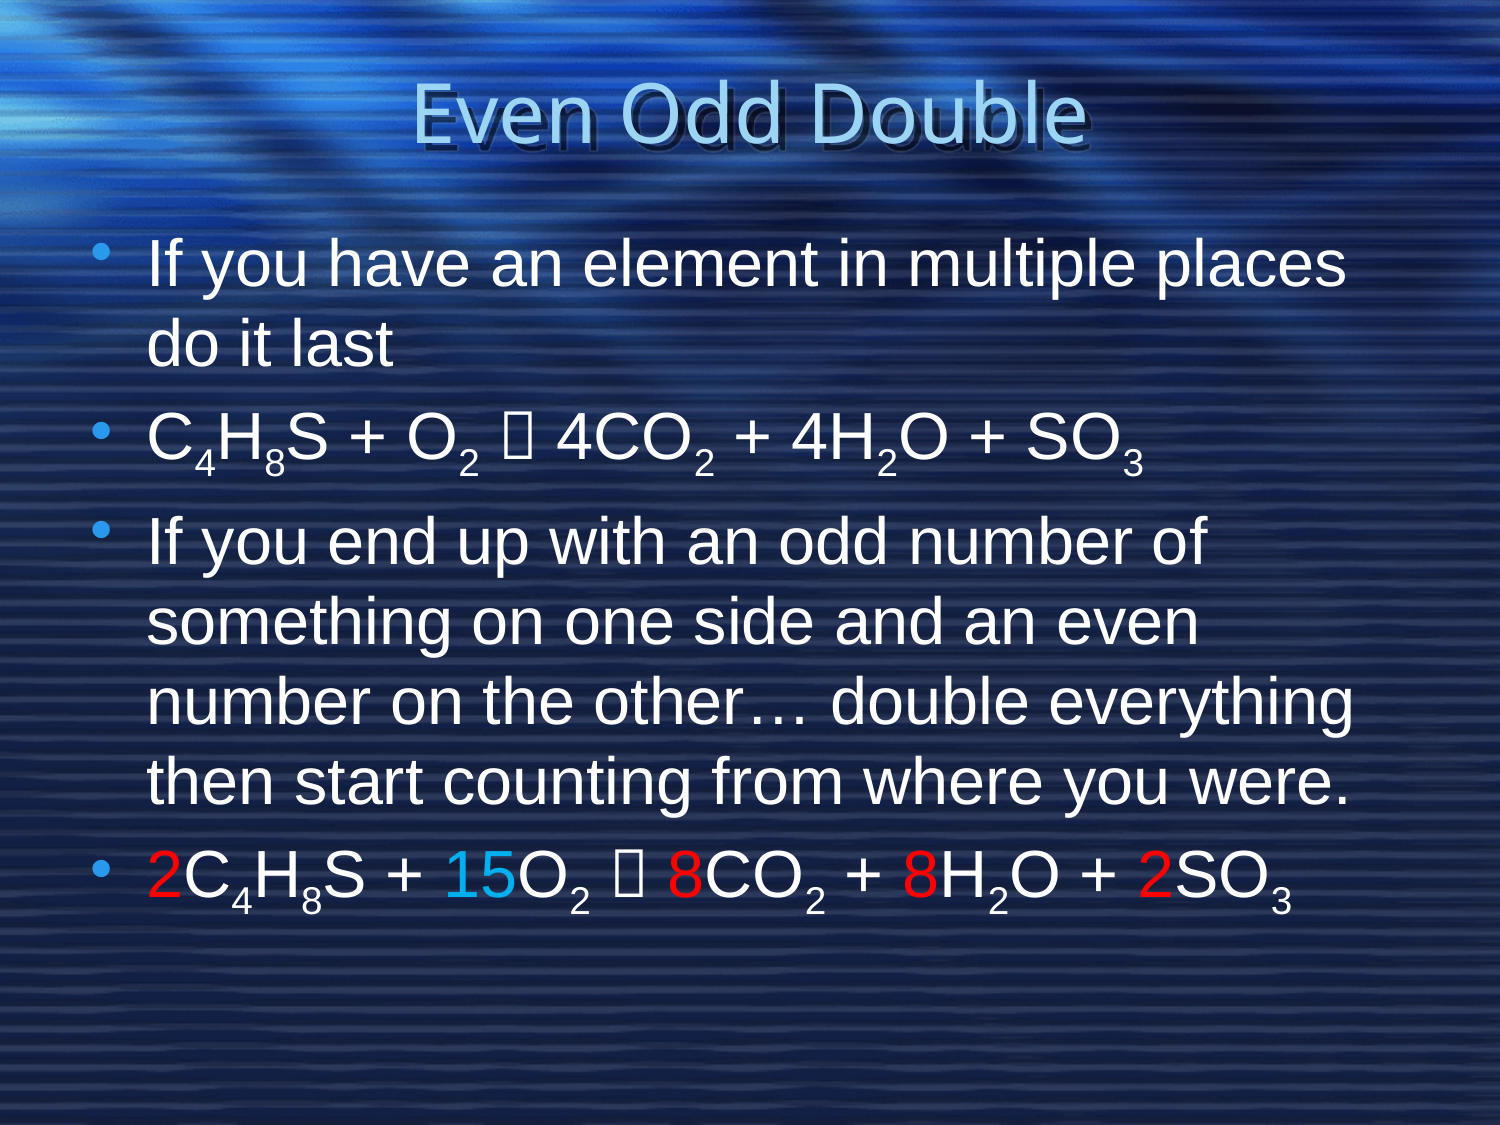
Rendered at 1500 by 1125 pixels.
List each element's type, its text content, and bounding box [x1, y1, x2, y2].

picture [0, 0, 1500, 1125]
title Even Odd Double [74, 44, 1426, 176]
list If you have an element in multiple places do it last C4H8S + O2  4CO2 + 4H2O + SO3 If you end up with an odd number of something on one side and an even number on the other… double everything then start counting from where you were. 2C4H8S + 15O2  8CO2 + 8H2O + 2SO3 [74, 212, 1426, 1006]
